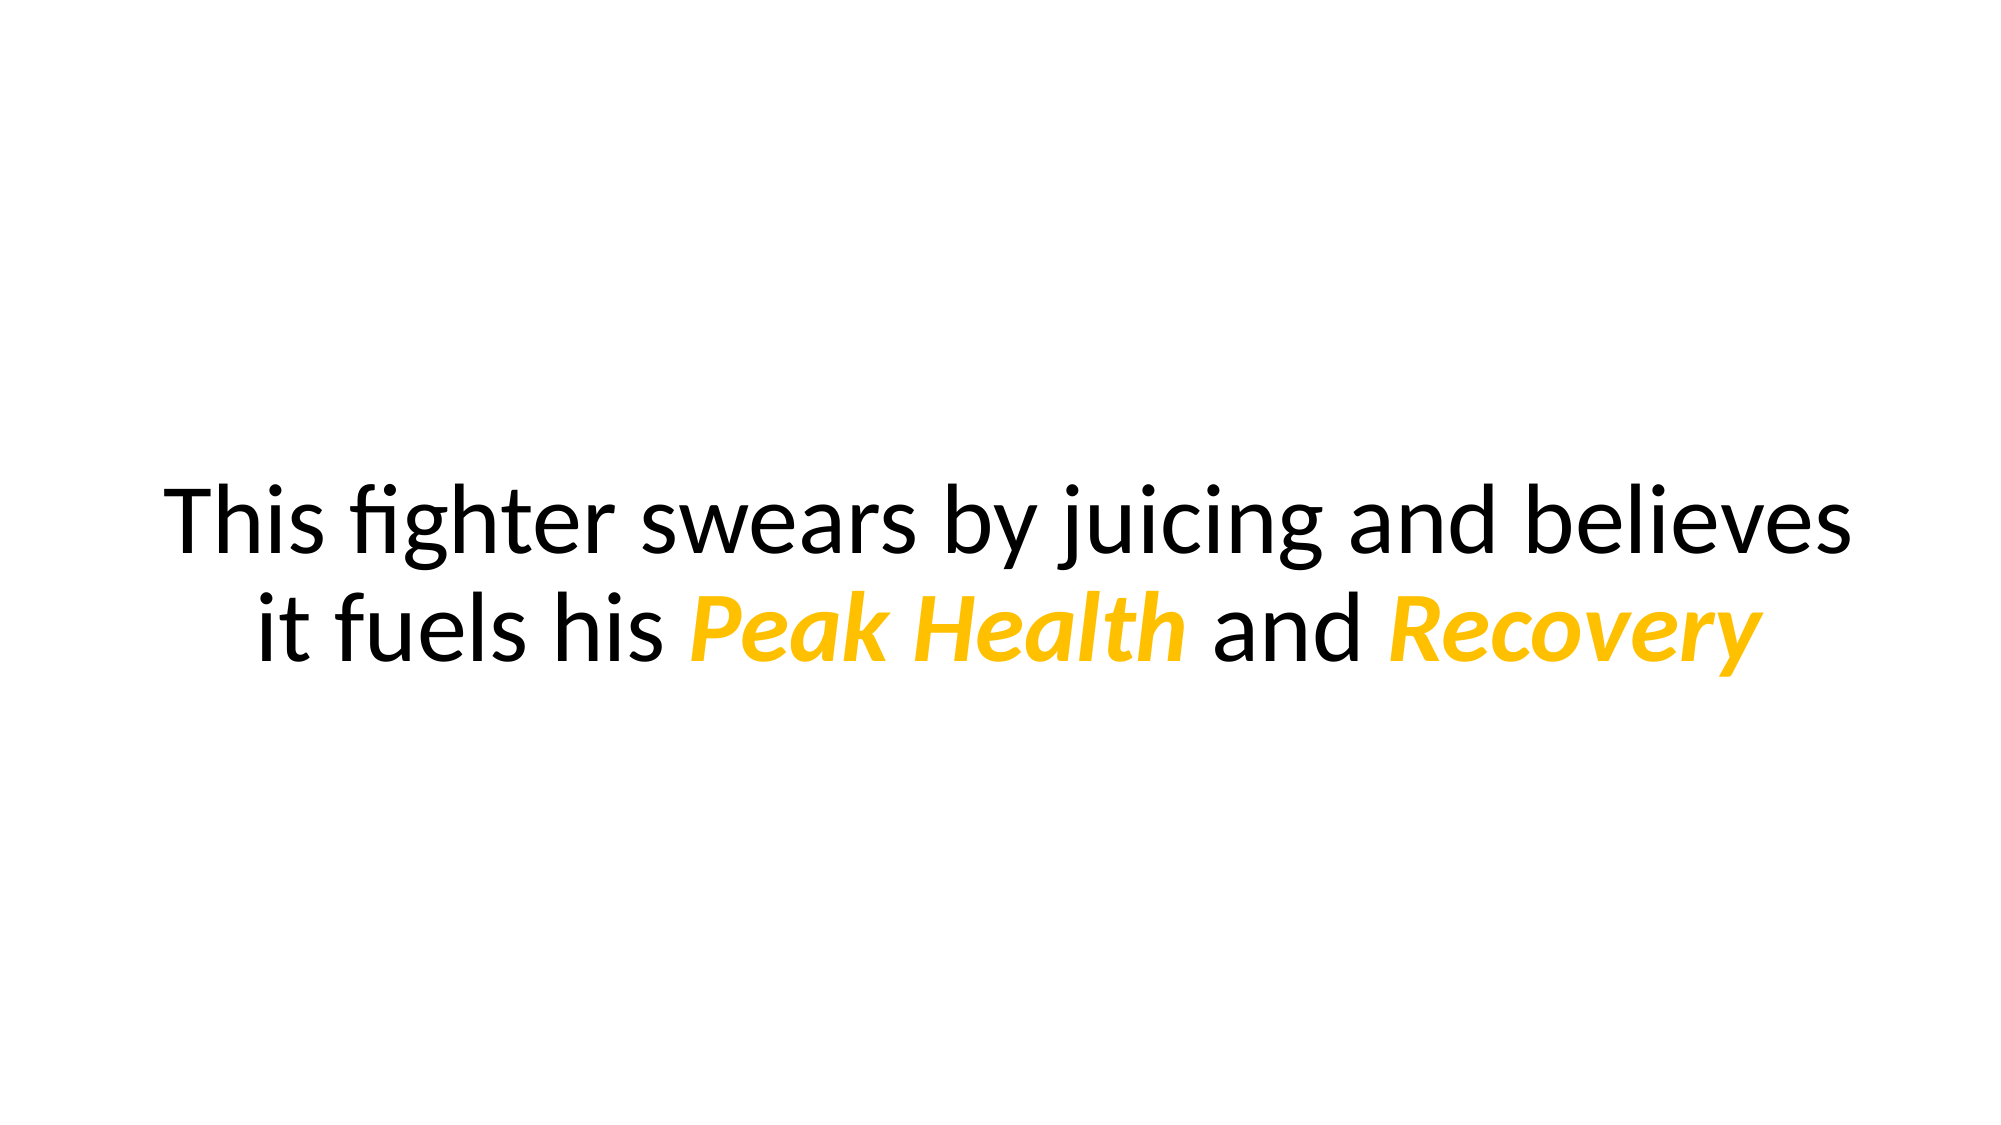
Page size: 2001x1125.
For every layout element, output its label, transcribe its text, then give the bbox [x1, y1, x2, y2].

list This fighter swears by juicing and believes it fuels his Peak Health and Recovery [137, 460, 1881, 1039]
